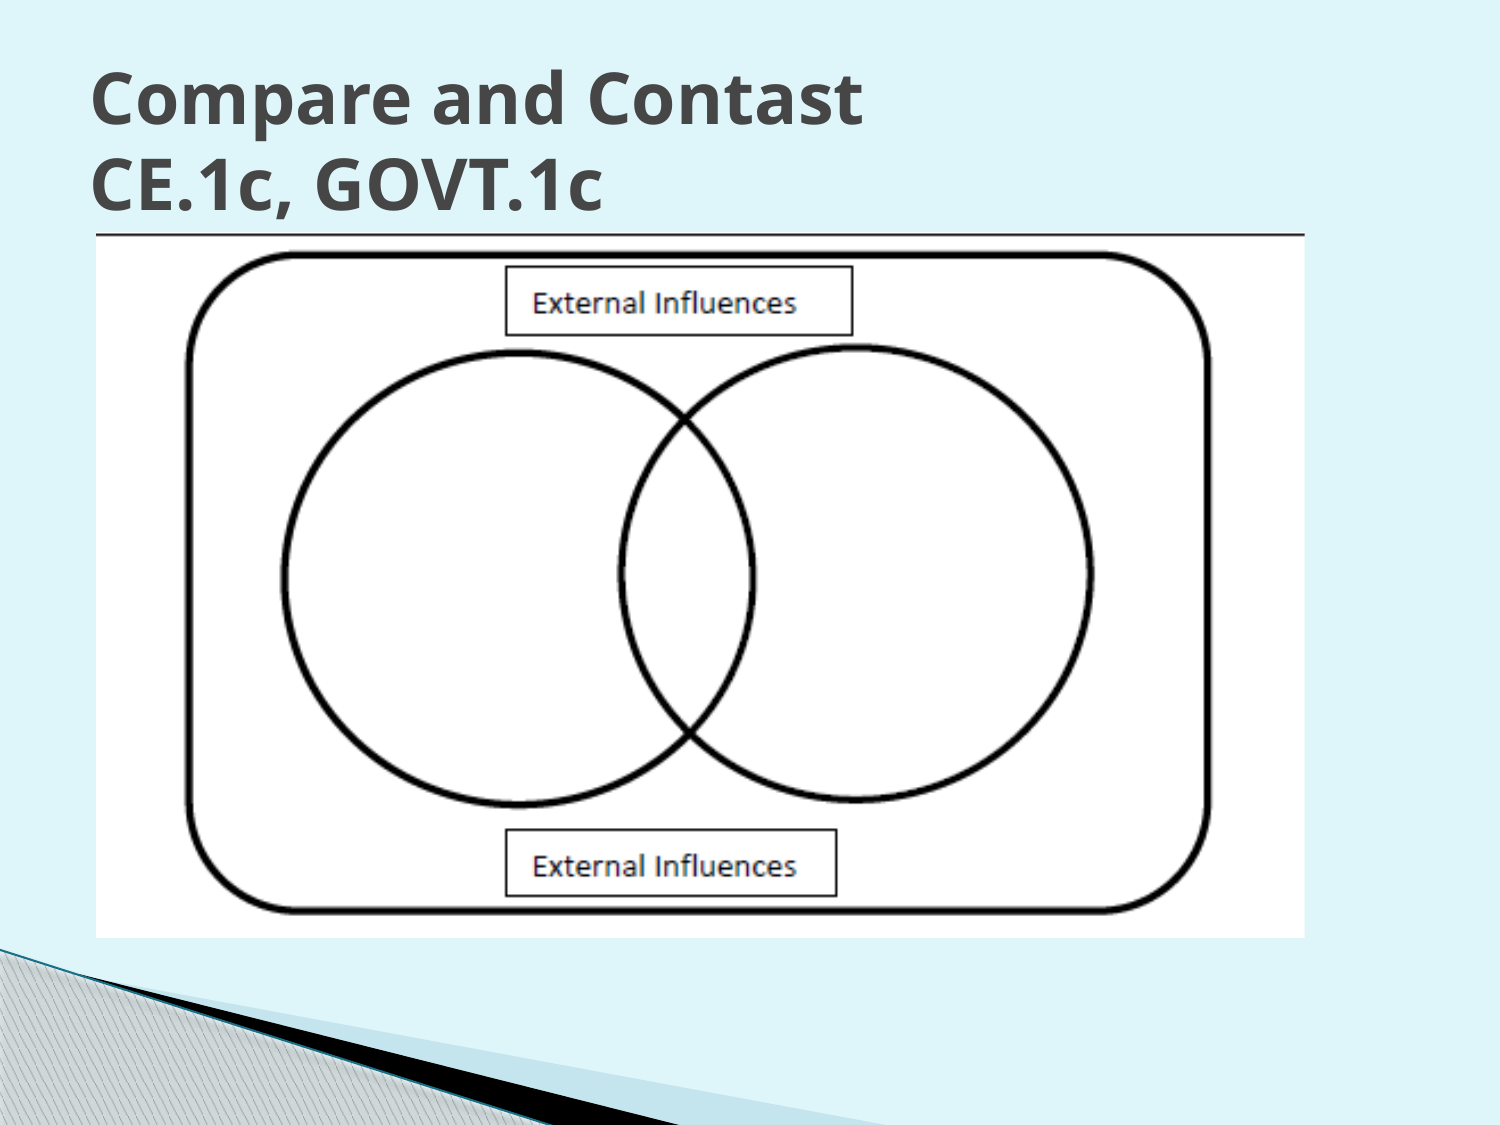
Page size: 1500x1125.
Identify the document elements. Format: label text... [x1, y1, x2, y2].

title Compare and Contast CE.1c, GOVT.1c [75, 45, 1425, 233]
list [95, 232, 1305, 939]
